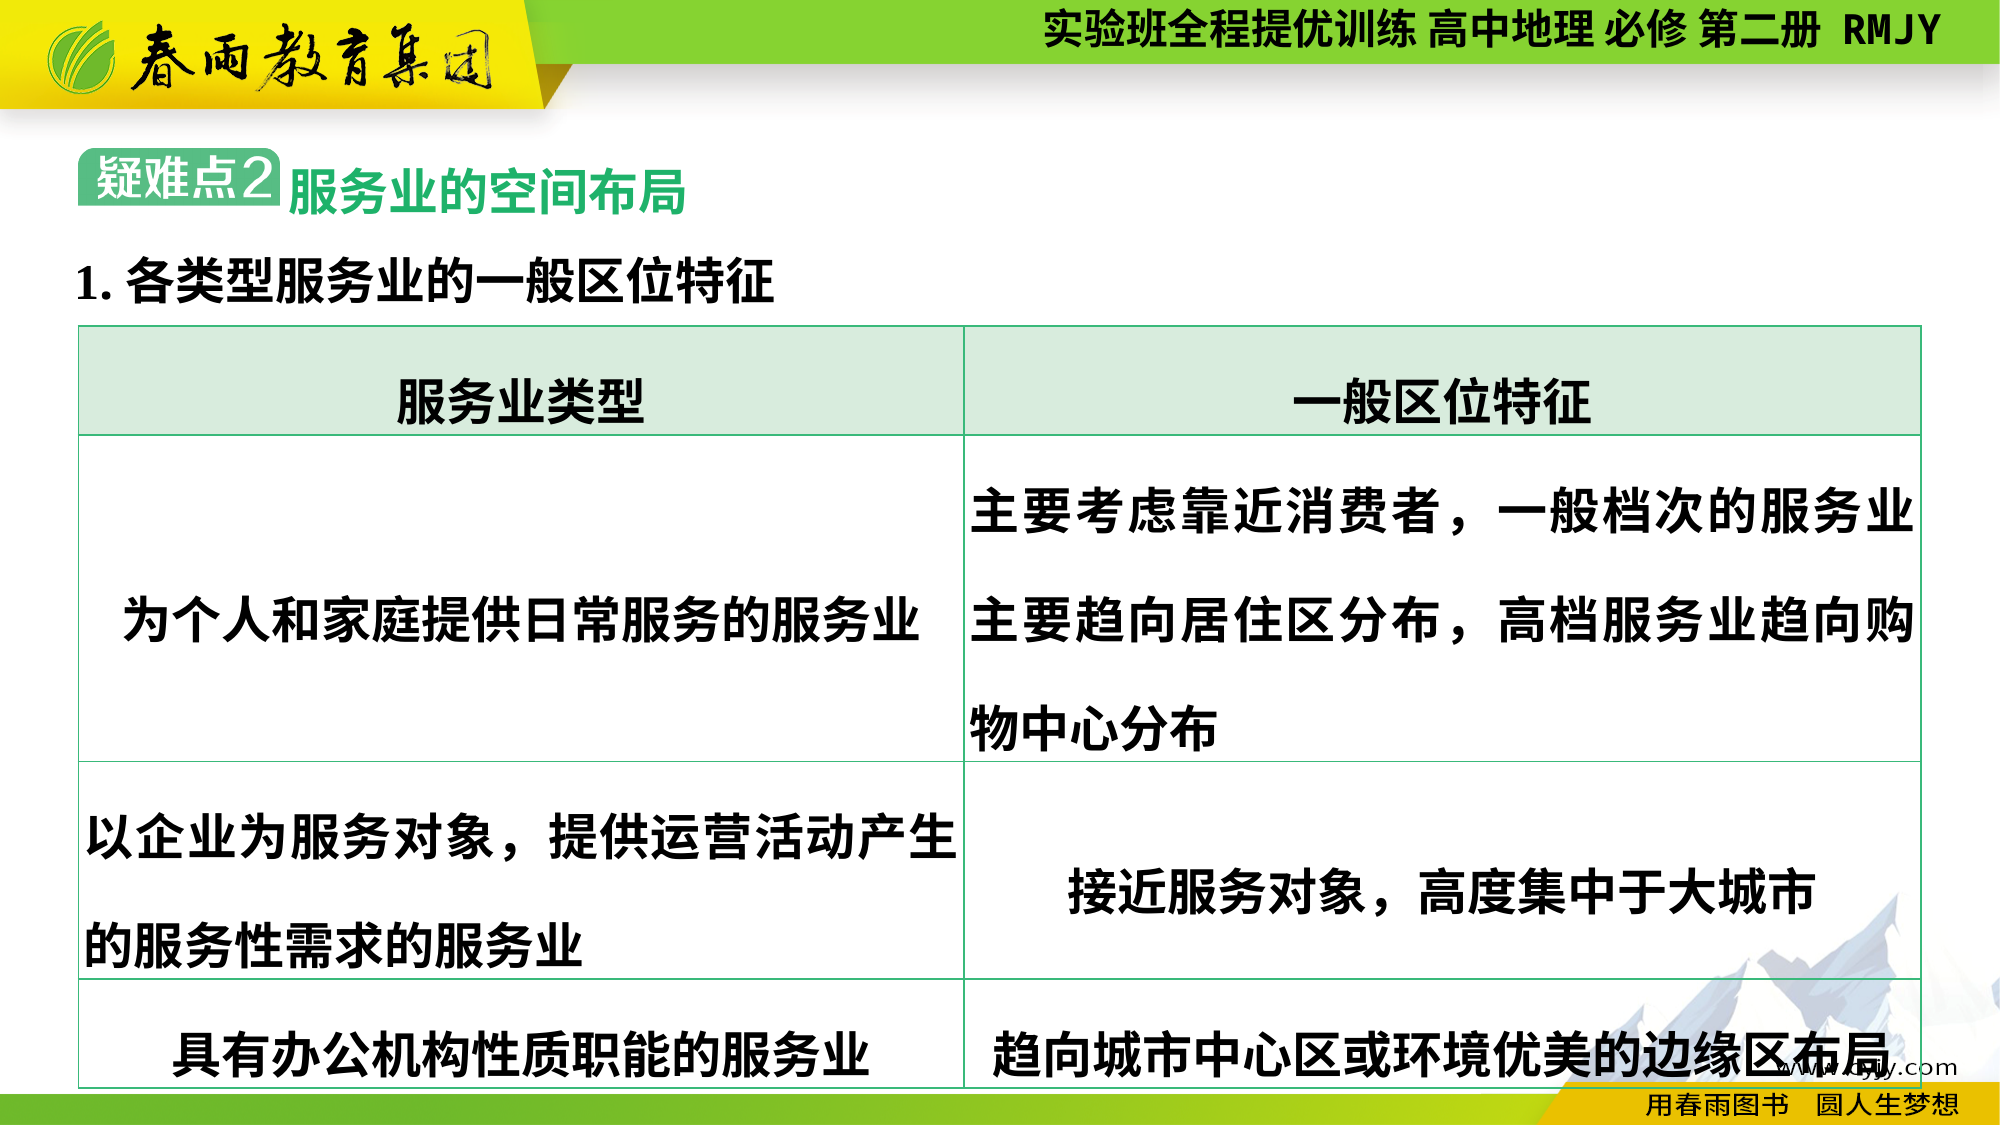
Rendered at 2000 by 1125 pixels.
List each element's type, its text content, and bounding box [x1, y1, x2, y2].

picture [0, 0, 2000, 1125]
table_cell 主要考虑靠近消费者，一般档次的服务业主要趋向居住区分布，高档服务业趋向购物中心分布 [965, 436, 1920, 761]
table_cell 以企业为服务对象，提供运营活动产生的服务性需求的服务业 [79, 762, 963, 978]
table_cell 为个人和家庭提供日常服务的服务业 [79, 436, 963, 761]
table_header 服务业类型 [79, 327, 963, 434]
table_cell 接近服务对象，高度集中于大城市 [965, 762, 1920, 978]
table_header 一般区位特征 [965, 327, 1920, 434]
list 服务业的空间布局 1.各类型服务业的一般区位特征 [59, 122, 1944, 320]
table_cell 具有办公机构性质职能的服务业 [79, 980, 963, 1087]
table_cell 趋向城市中心区或环境优美的边缘区布局 [965, 980, 1920, 1087]
